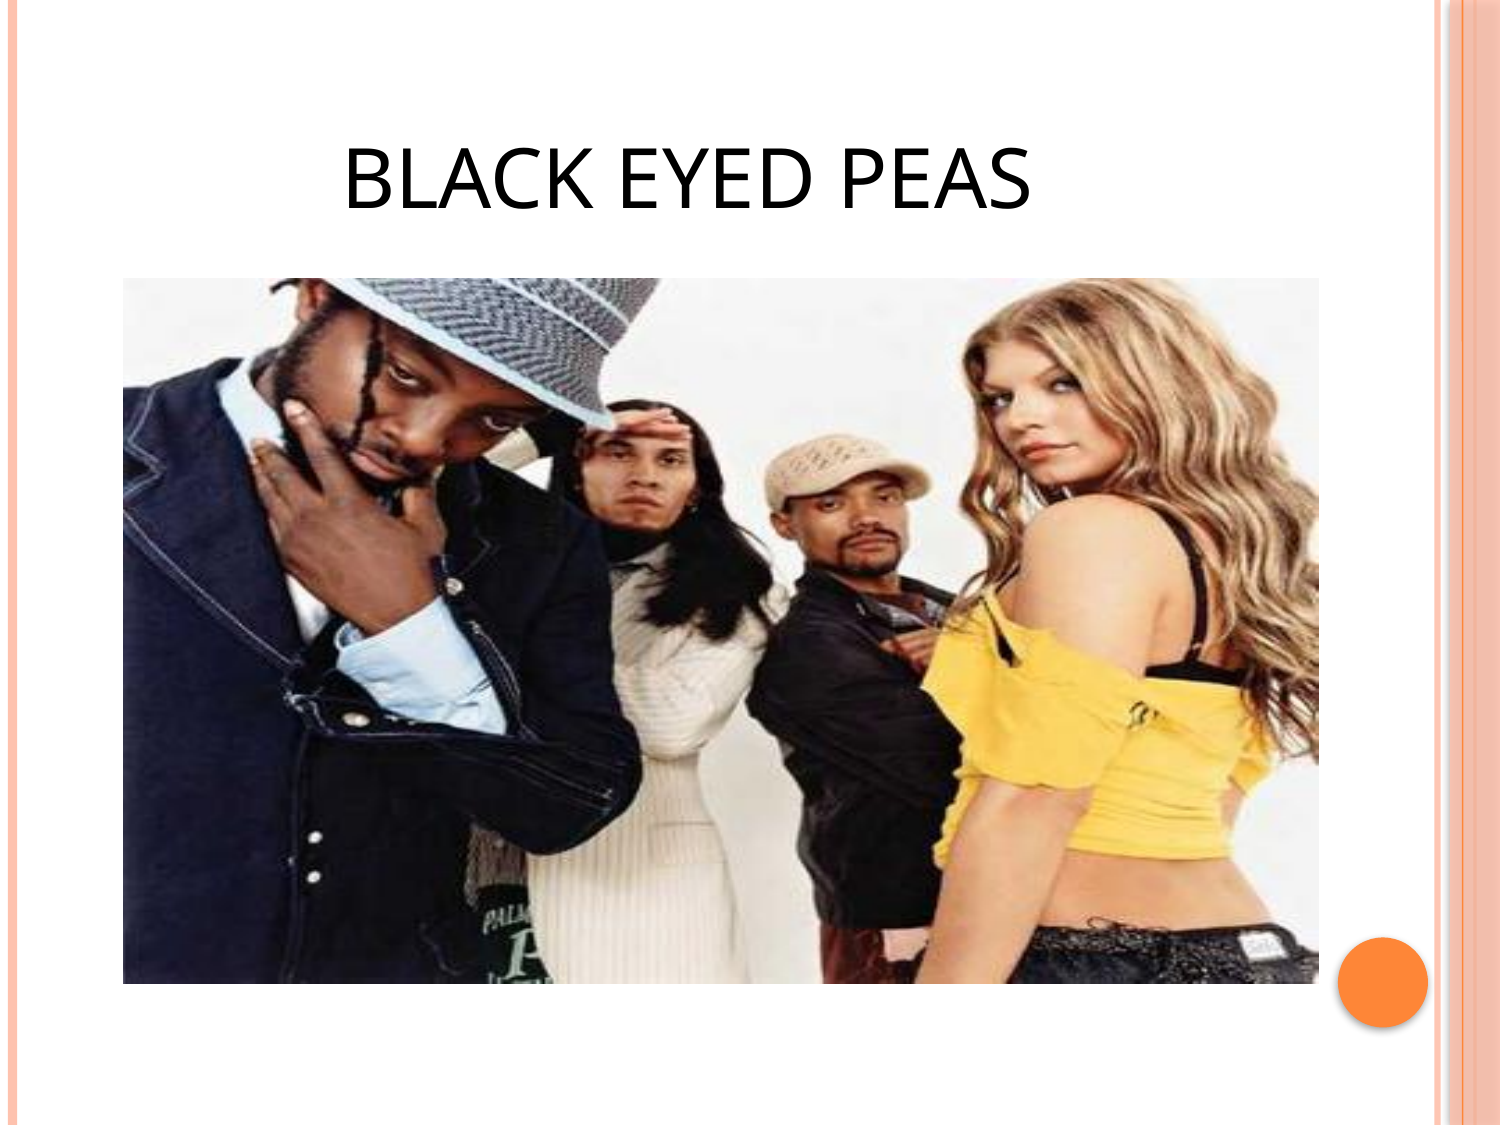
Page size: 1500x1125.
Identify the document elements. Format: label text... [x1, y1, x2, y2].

title Black eyed peas [75, 45, 1300, 233]
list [123, 278, 1320, 985]
